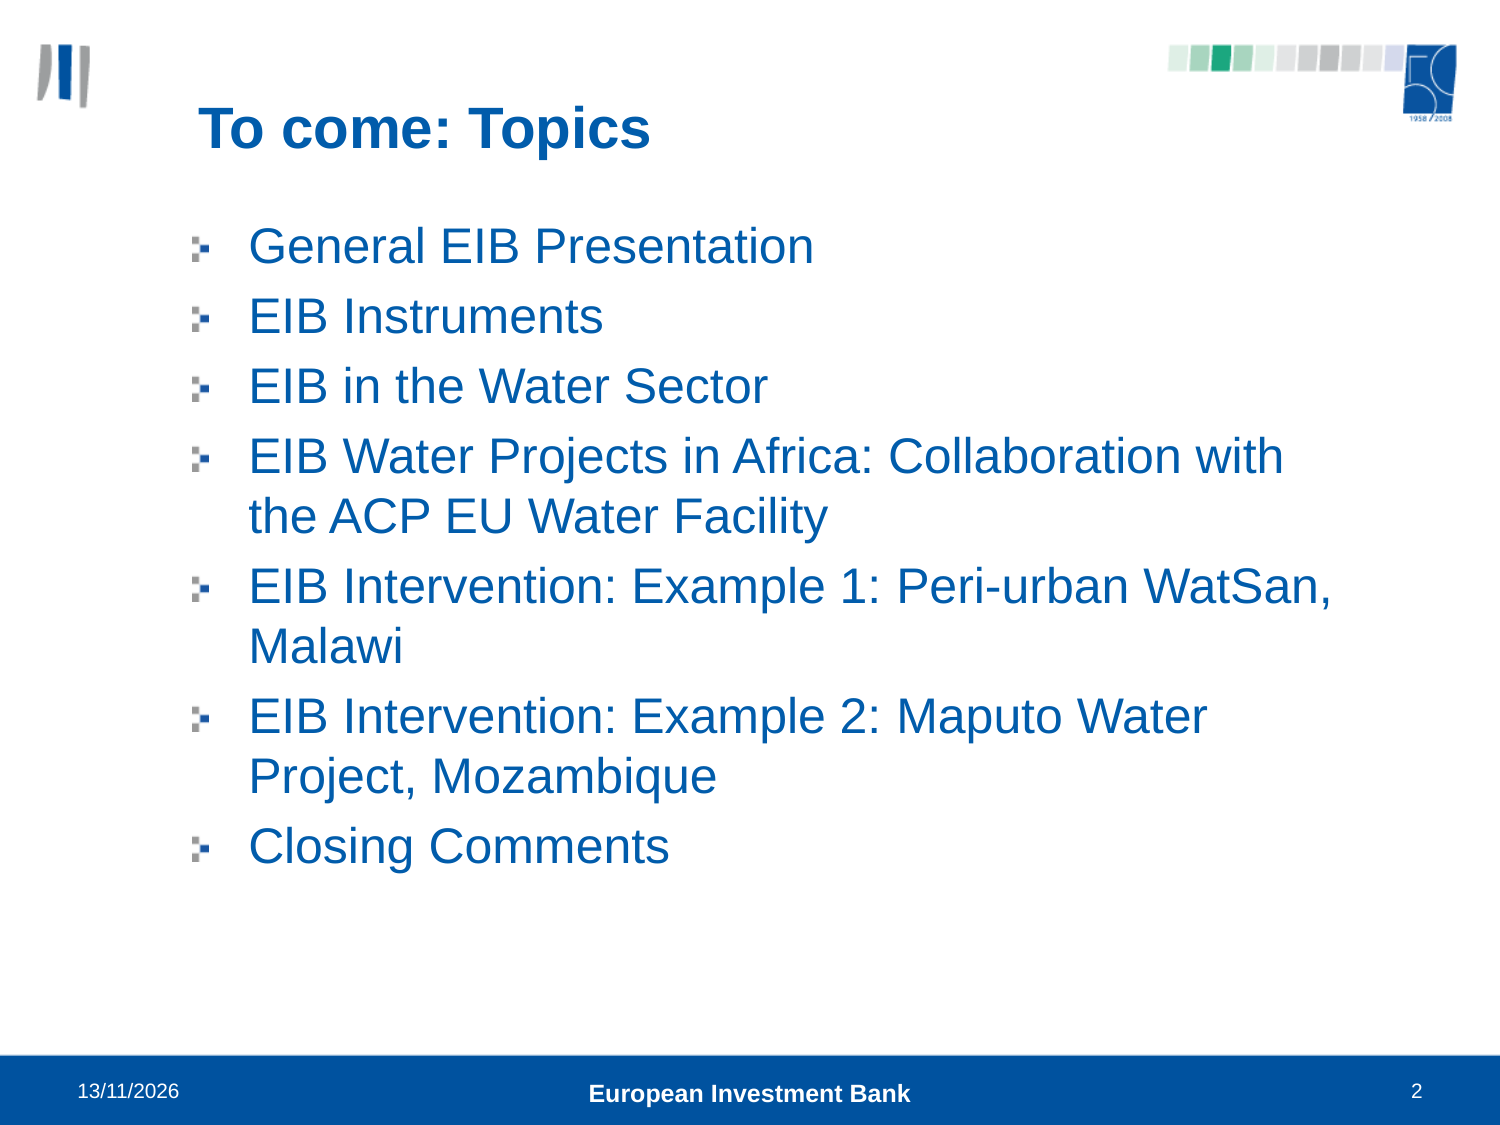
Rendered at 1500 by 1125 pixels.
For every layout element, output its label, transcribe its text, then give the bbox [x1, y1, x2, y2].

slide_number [62, 1070, 226, 1125]
slide_number 2 [1274, 1070, 1438, 1125]
list General EIB Presentation EIB Instruments EIB in the Water Sector EIB Water Projects in Africa: Collaboration with the ACP EU Water Facility EIB Intervention: Example 1: Peri-urban WatSan, Malawi EIB Intervention: Example 2: Maputo Water Project, Mozambique Closing Comments [176, 206, 1382, 987]
title To come: Topics [182, 82, 1338, 193]
footer European Investment Bank [229, 1070, 1271, 1125]
picture [0, 0, 1500, 1125]
